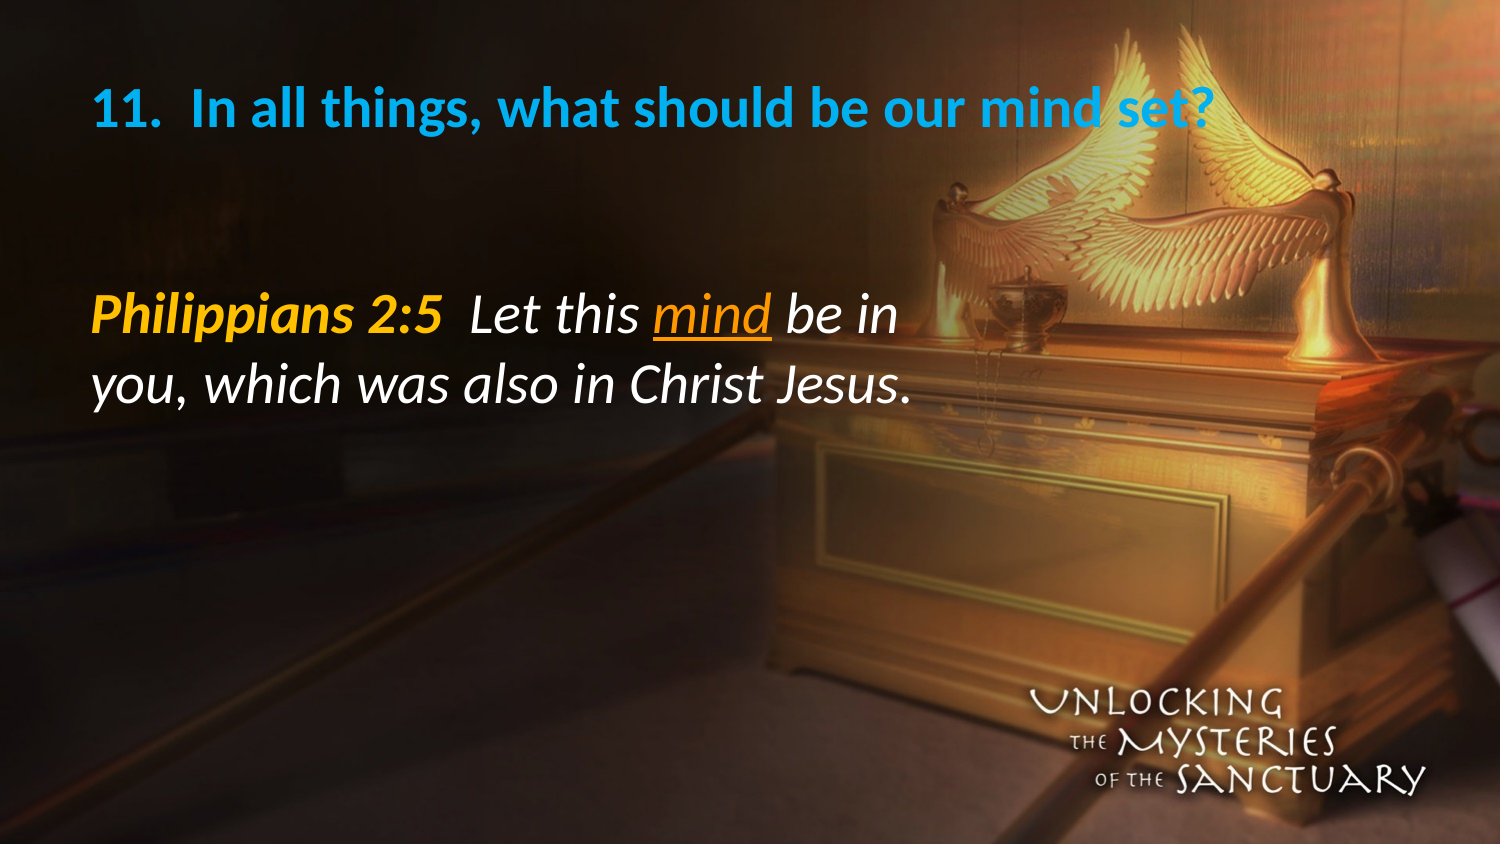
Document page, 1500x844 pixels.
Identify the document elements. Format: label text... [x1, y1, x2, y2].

list Philippians 2:5 Let this mind be in you, which was also in Christ Jesus. [75, 267, 943, 754]
picture [0, 0, 1500, 844]
title 11. In all things, what should be our mind set? [75, 33, 1425, 175]
